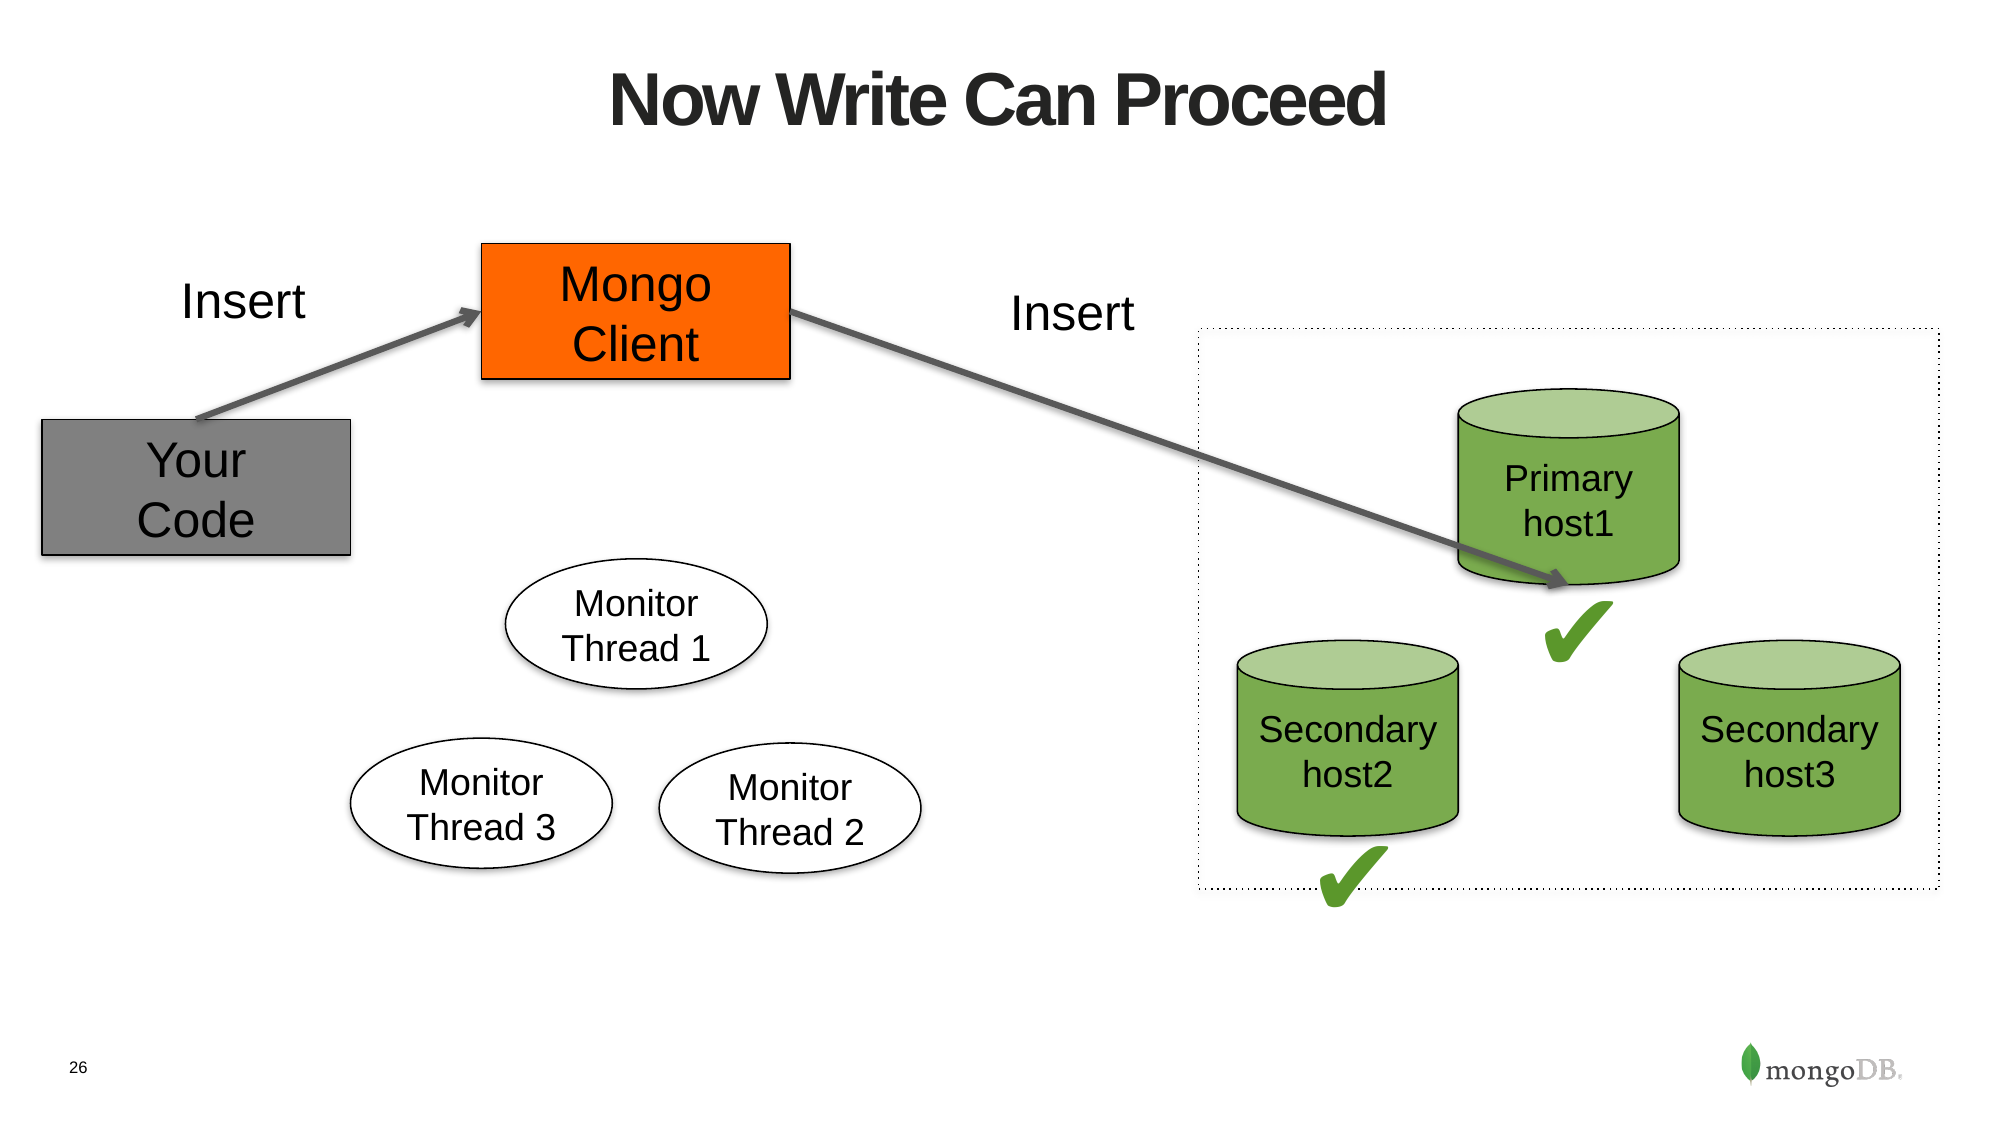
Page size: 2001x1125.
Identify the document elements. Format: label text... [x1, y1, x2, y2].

text_box Monitor Thread 1 [504, 558, 769, 690]
text_box Insert [136, 261, 351, 337]
text_box Monitor Thread 2 [658, 742, 922, 874]
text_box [789, 311, 1459, 488]
title Now Write Can Proceed [99, 1, 1900, 190]
text_box Insert [965, 273, 1180, 309]
text_box ✔ [1292, 898, 1400, 948]
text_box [1198, 328, 1940, 890]
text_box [195, 311, 482, 420]
text_box Mongo Client [481, 243, 791, 380]
text_box Your Code [41, 419, 351, 556]
text_box Monitor Thread 3 [349, 737, 614, 870]
